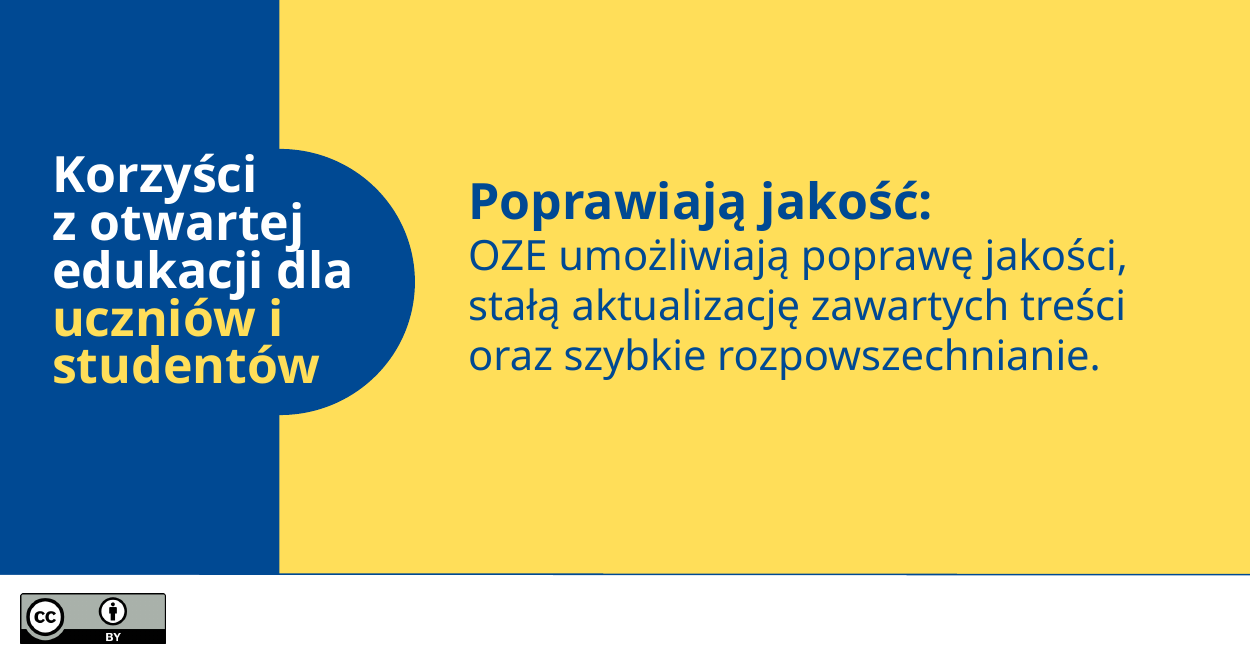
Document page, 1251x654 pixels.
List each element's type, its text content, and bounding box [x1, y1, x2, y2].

text_box [0, 0, 280, 573]
text_box [0, 582, 1250, 654]
text_box Poprawiają jakość: OZE umożliwiają poprawę jakości, stałą aktualizację zawartych treści oraz szybkie rozpowszechnianie. [453, 154, 1211, 395]
text_box [240, 409, 321, 416]
text_box Korzyści z otwartej edukacji dla uczniów i studentów [37, 138, 420, 409]
picture [20, 592, 166, 645]
